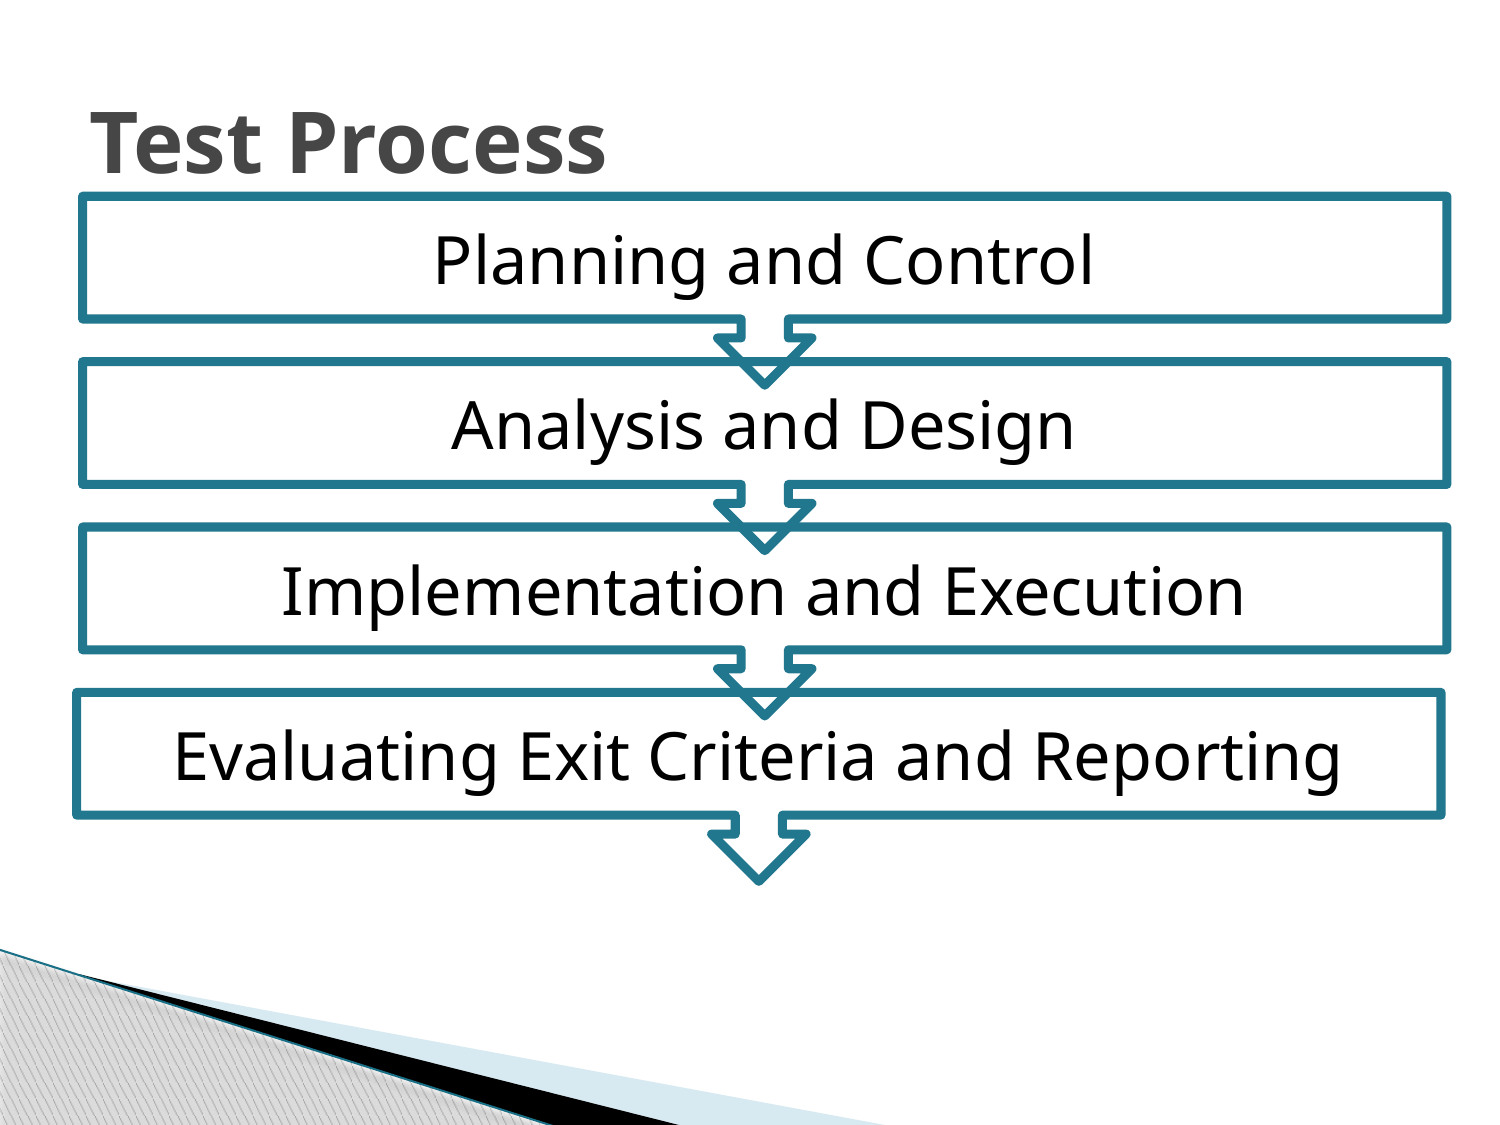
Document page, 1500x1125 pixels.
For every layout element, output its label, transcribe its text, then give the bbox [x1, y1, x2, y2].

text_box Evaluating Exit Criteria and Reporting [72, 687, 1446, 886]
text_box Implementation and Execution [78, 522, 1452, 687]
title Test Process [75, 45, 1425, 233]
text_box Analysis and Design [78, 357, 1452, 522]
text_box Planning and Control [78, 191, 1452, 357]
